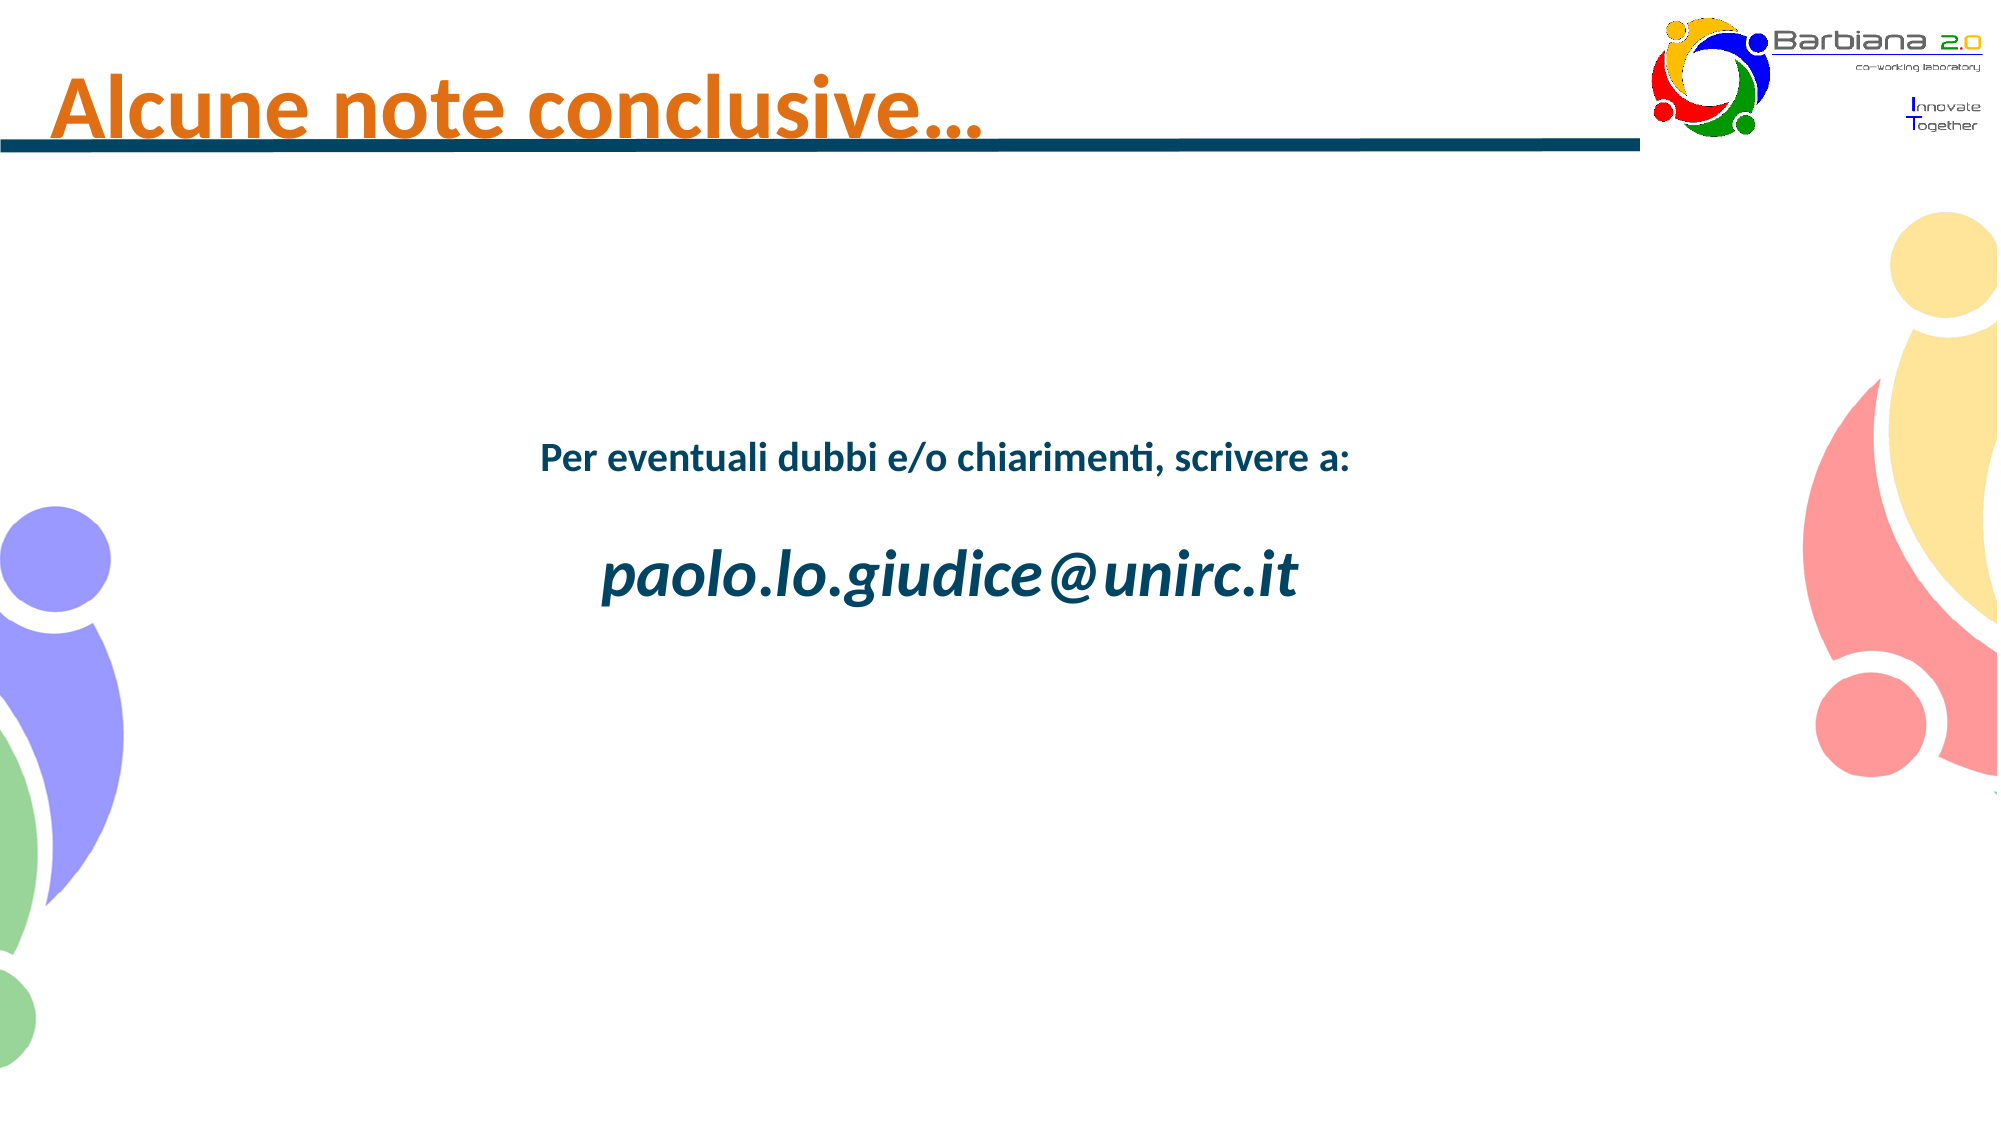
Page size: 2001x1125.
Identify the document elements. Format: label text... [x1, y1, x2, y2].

text_box Per eventuali dubbi e/o chiarimenti, scrivere a: paolo.lo.giudice@unirc.it [211, 422, 1690, 618]
text_box Alcune note conclusive… [35, 39, 1003, 165]
picture [0, 0, 2001, 1125]
